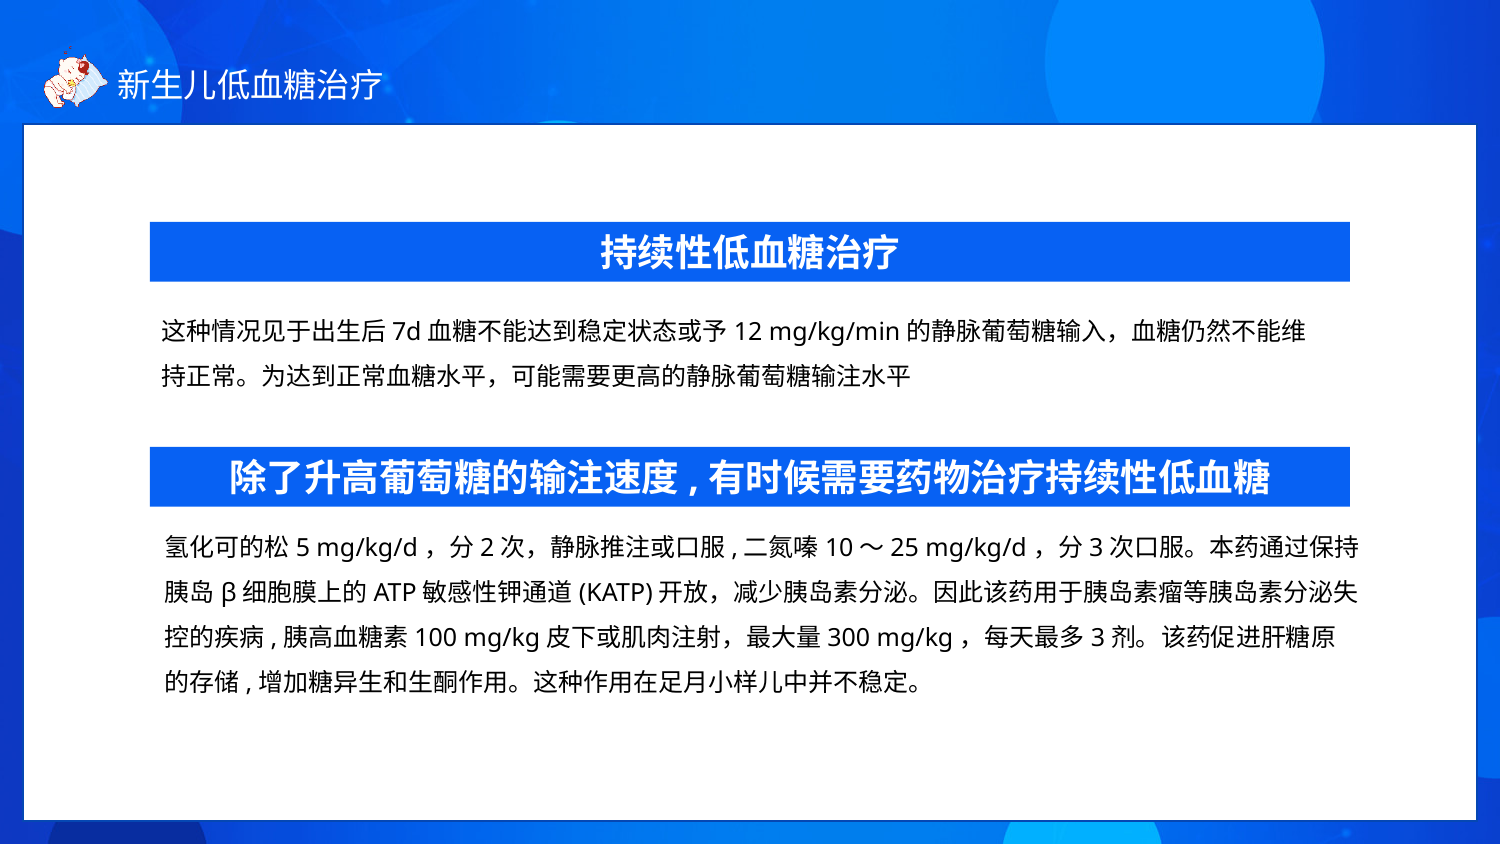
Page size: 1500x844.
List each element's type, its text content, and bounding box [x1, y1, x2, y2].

text_box 这种情况见于出生后7d血糖不能达到稳定状态或予12 mg/kg/min的静脉葡萄糖输入，血糖仍然不能维持正常。为达到正常血糖水平，可能需要更高的静脉葡萄糖输注水平 [149, 282, 1329, 410]
text_box 氢化可的松5 mg/kg/d，分2次，静脉推注或口服,二氮嗪10～25 mg/kg/d，分3次口服。本药通过保持胰岛β细胞膜上的ATP敏感性钾通道(KATP)开放，减少胰岛素分泌。因此该药用于胰岛素瘤等胰岛素分泌失控的疾病,胰高血糖素100 mg/kg皮下或肌肉注射，最大量300 mg/kg，每天最多3剂。该药促进肝糖原的存储,增加糖异生和生酮作用。这种作用在足月小样儿中并不稳定。 [150, 509, 1375, 704]
text_box 除了升高葡萄糖的输注速度,有时候需要药物治疗持续性低血糖 [149, 446, 1350, 507]
text_box 持续性低血糖治疗 [149, 221, 1350, 282]
picture [0, 0, 1500, 844]
